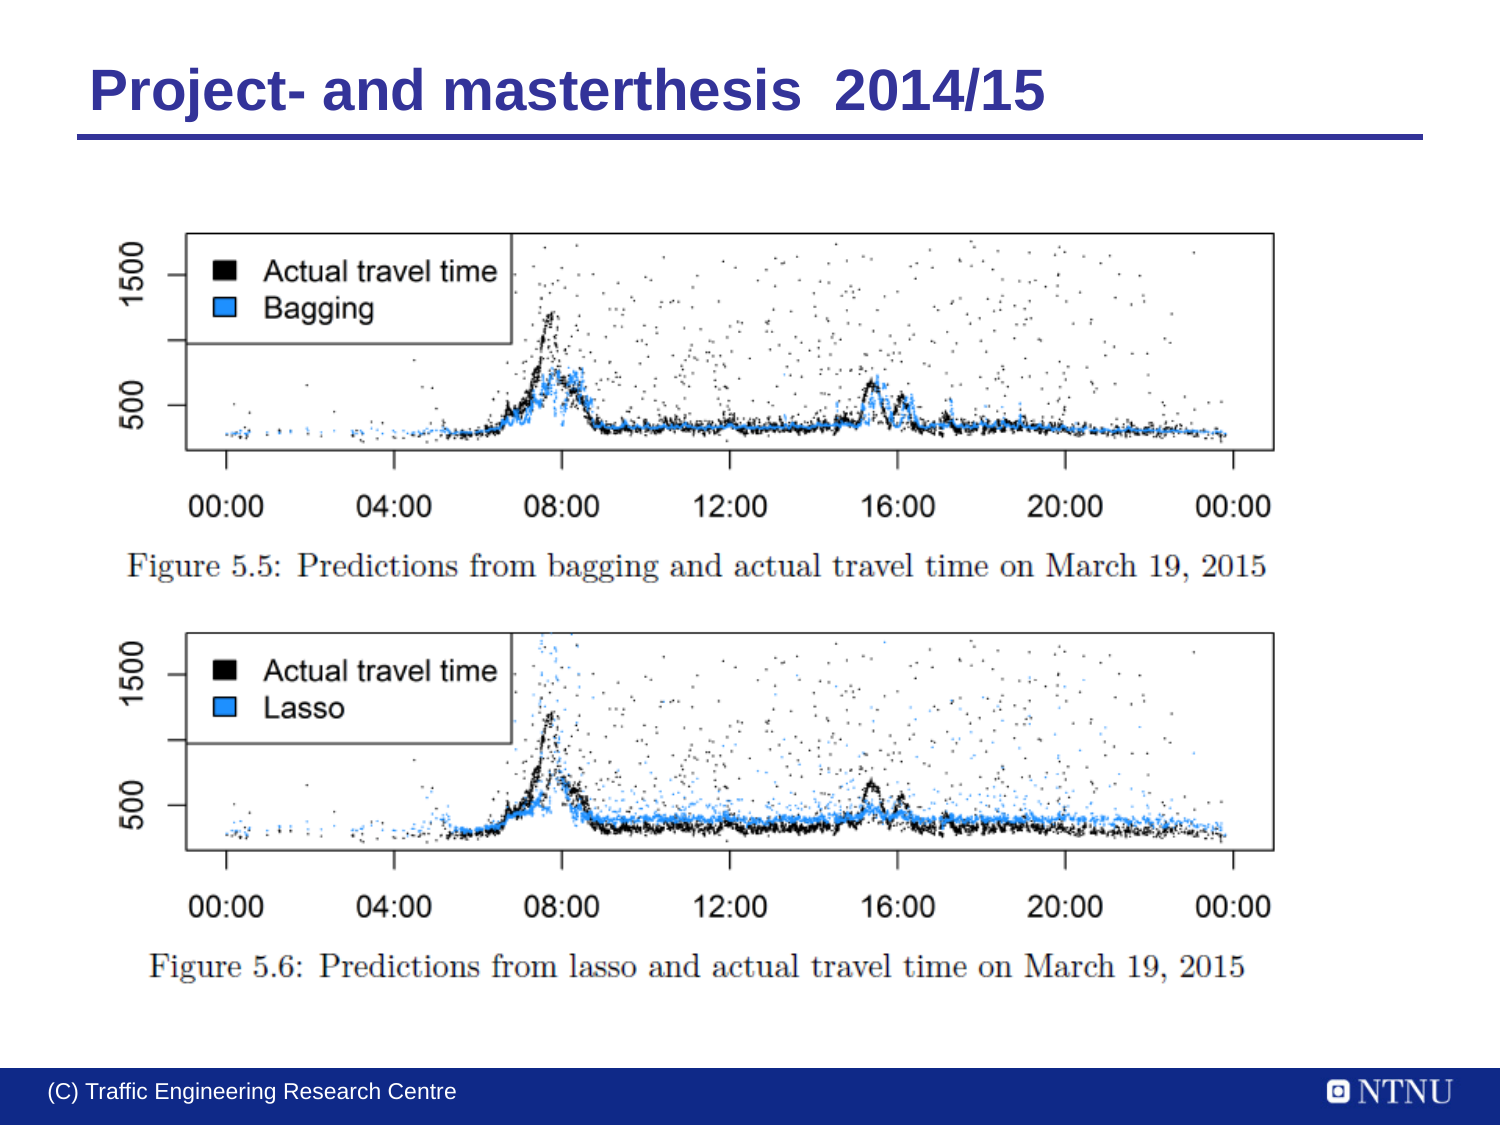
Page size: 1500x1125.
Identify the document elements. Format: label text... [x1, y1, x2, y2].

picture [88, 207, 1300, 595]
picture [0, 1068, 1500, 1125]
title Project- and masterthesis 2014/15 [75, 45, 1425, 149]
picture [99, 609, 1289, 1004]
